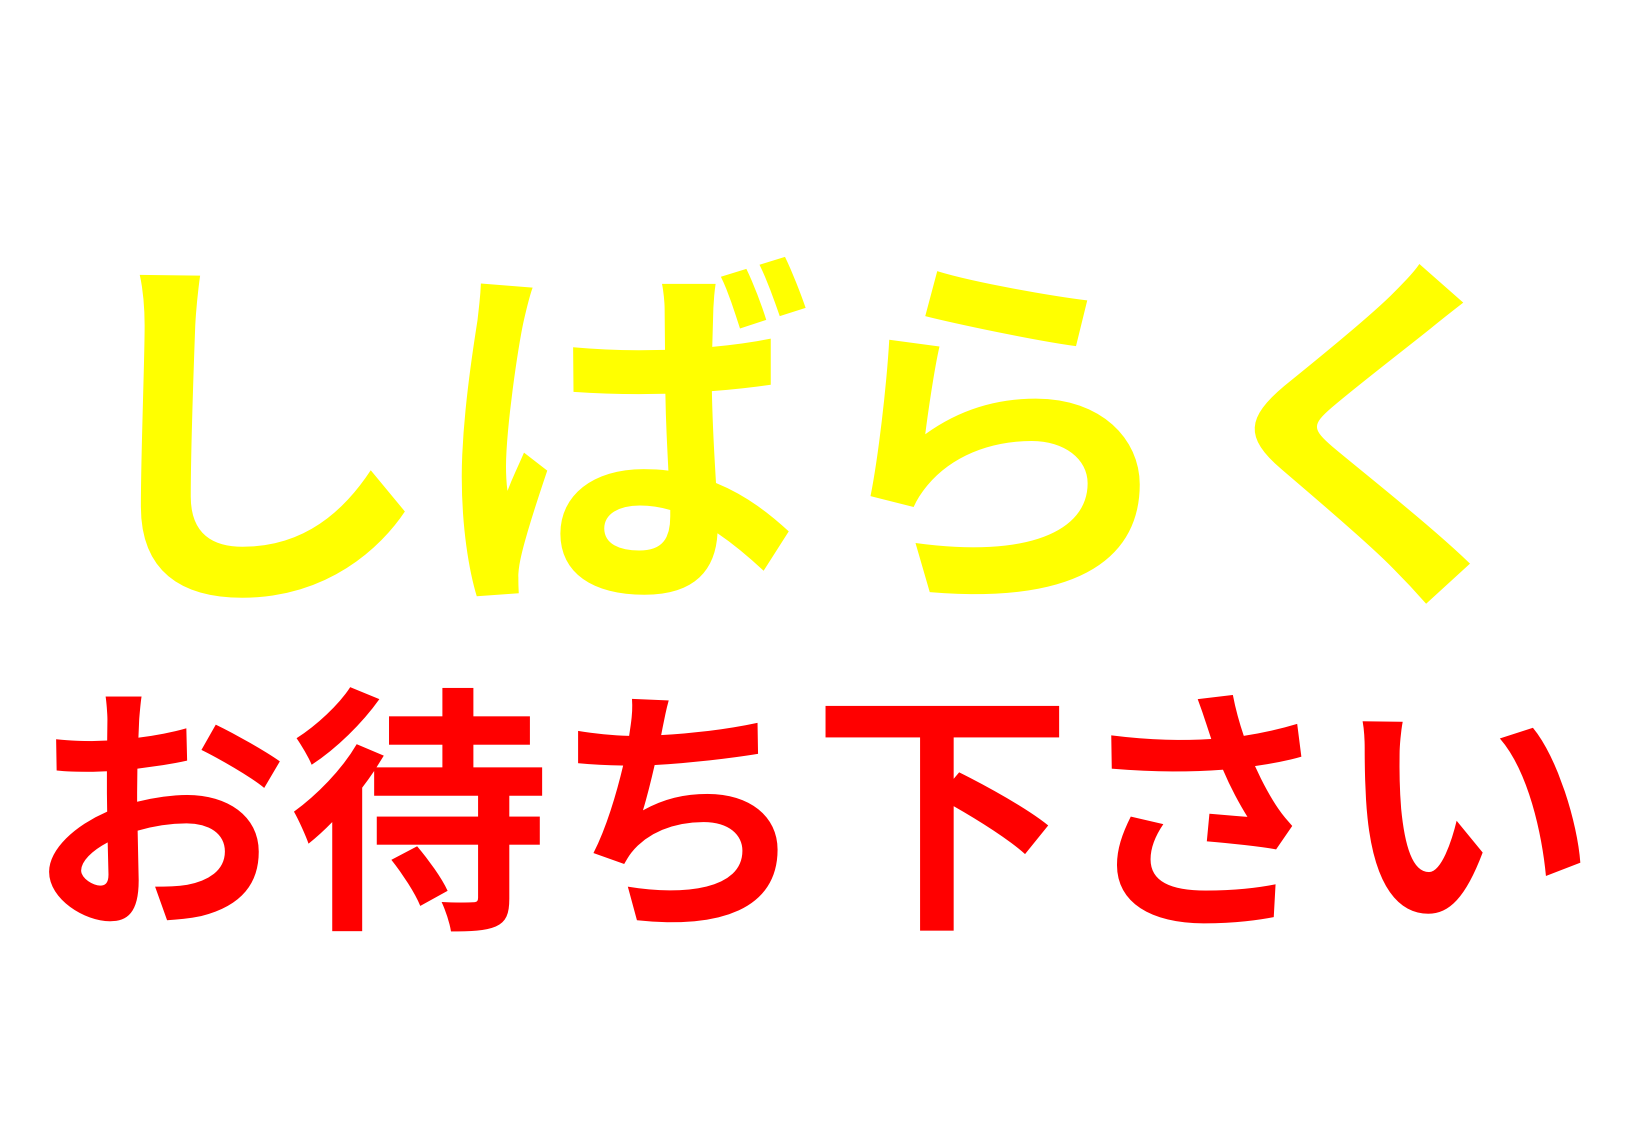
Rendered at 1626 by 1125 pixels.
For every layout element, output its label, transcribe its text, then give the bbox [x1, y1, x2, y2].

text_box しばらく お待ち下さい [0, 191, 1625, 969]
